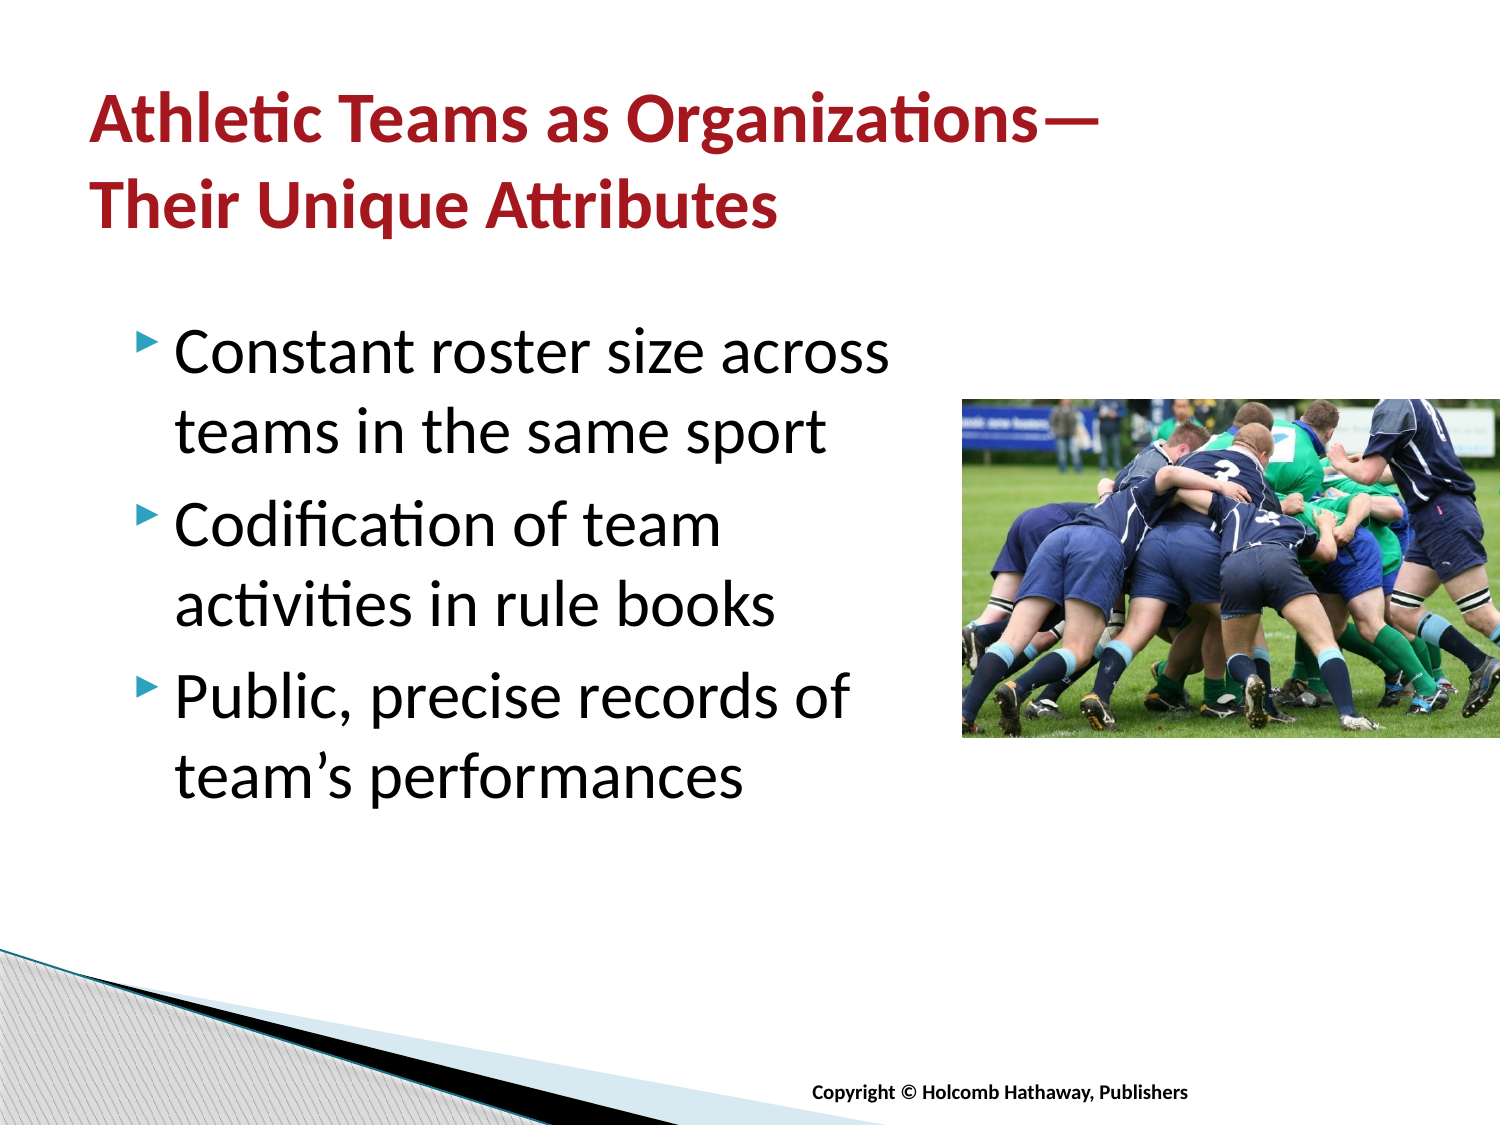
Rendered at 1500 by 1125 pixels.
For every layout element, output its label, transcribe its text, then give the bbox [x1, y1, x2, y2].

title Athletic Teams as Organizations— Their Unique Attributes [75, 62, 1425, 250]
footer Copyright © Holcomb Hathaway, Publishers [718, 1051, 1213, 1112]
picture [961, 399, 1500, 738]
list Constant roster size across teams in the same sport Codification of team activities in rule books Public, precise records of team’s performances [99, 299, 950, 1043]
